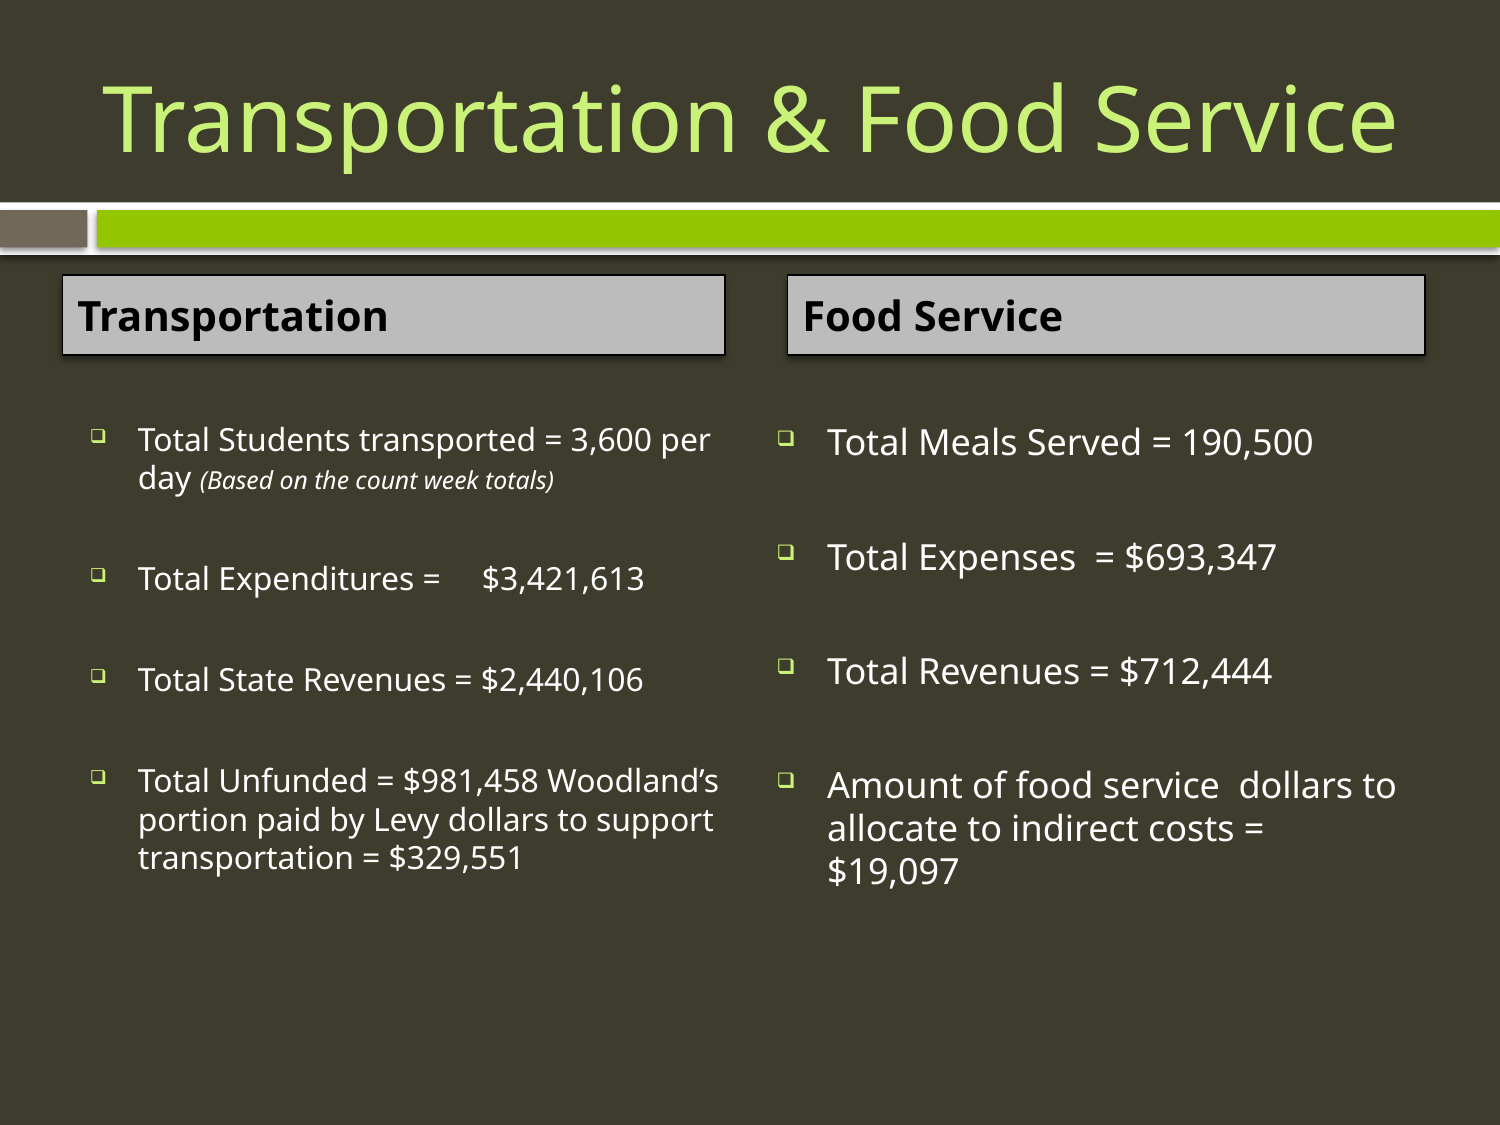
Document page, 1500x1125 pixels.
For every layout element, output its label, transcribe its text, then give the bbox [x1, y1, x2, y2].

list Transportation [62, 274, 726, 356]
list Total Meals Served = 190,500 Total Expenses = $693,347 Total Revenues = $712,444 Amount of food service dollars to allocate to indirect costs = $19,097 [761, 412, 1425, 900]
list Total Students transported = 3,600 per day (Based on the count week totals) Total Expenditures = $3,421,613 Total State Revenues = $2,440,106 Total Unfunded = $981,458 Woodland’s portion paid by Levy dollars to support transportation = $329,551 [75, 412, 738, 894]
title Transportation & Food Service [87, 44, 1425, 188]
list Food Service [787, 274, 1426, 356]
